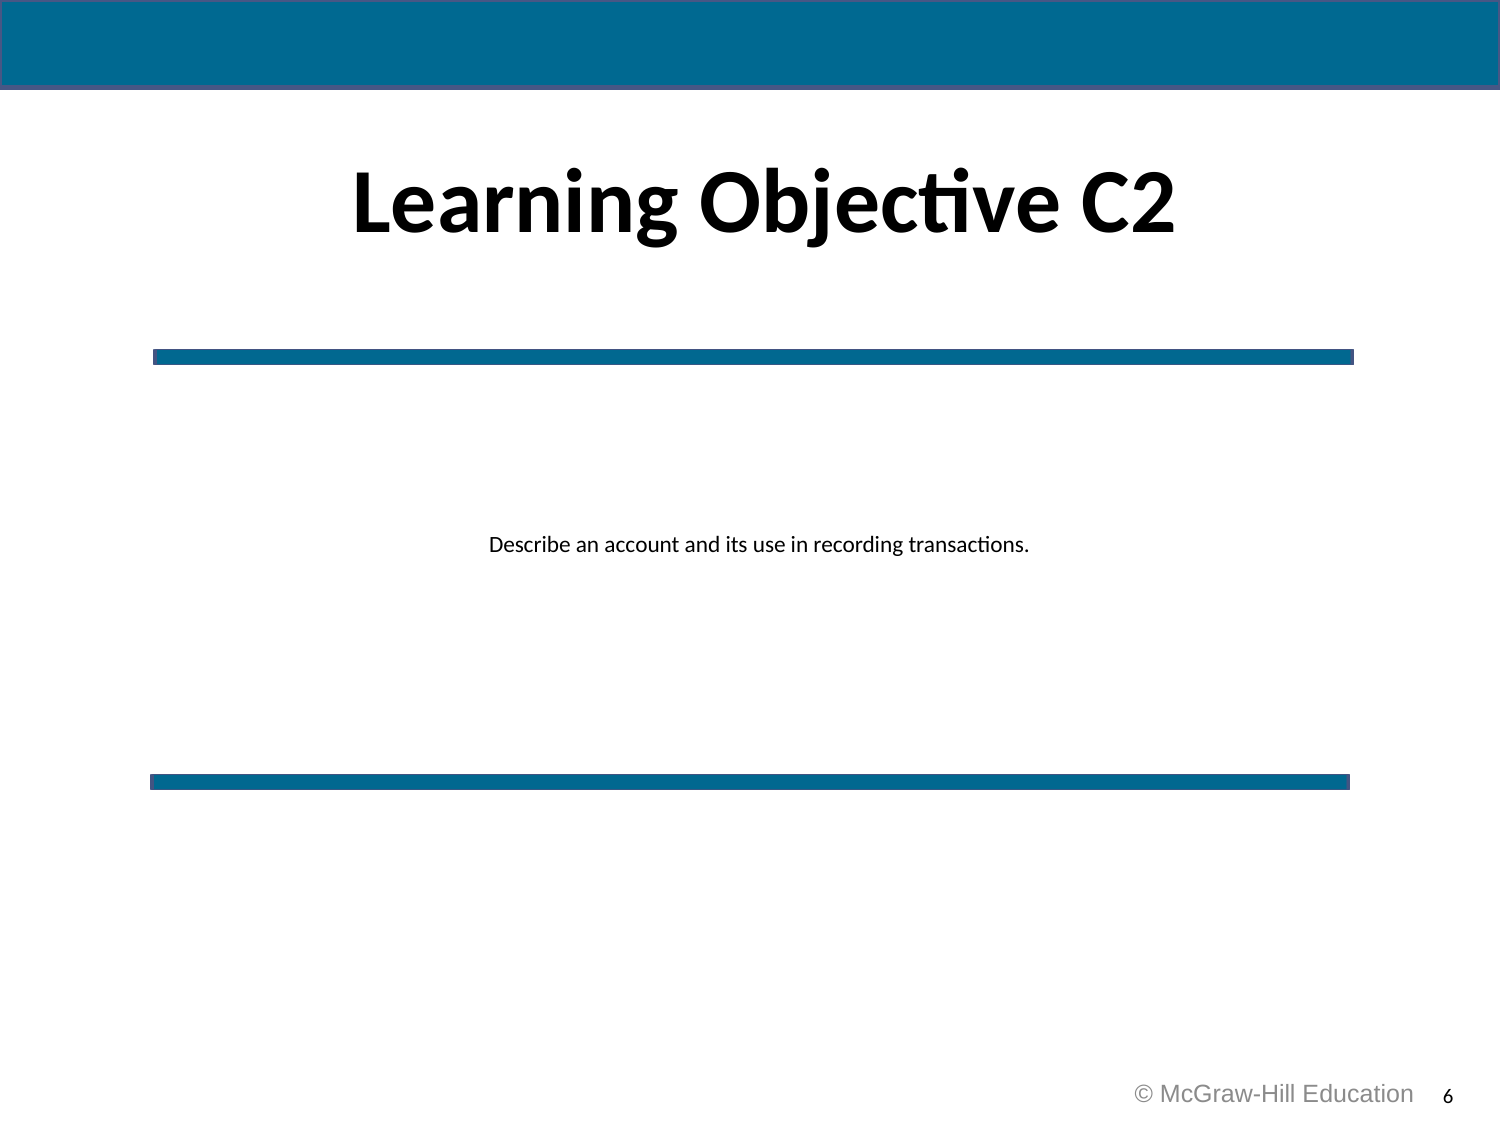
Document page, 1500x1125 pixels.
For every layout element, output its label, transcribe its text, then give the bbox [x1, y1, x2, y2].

text_box [0, 0, 1500, 88]
title Describe an account and its use in recording transactions. [172, 435, 1348, 624]
picture [1347, 774, 1351, 790]
text_box © McGraw-Hill Education [1112, 1070, 1468, 1108]
text_box Learning Objective C2 [337, 133, 1200, 259]
picture [152, 349, 156, 365]
picture [149, 774, 153, 790]
